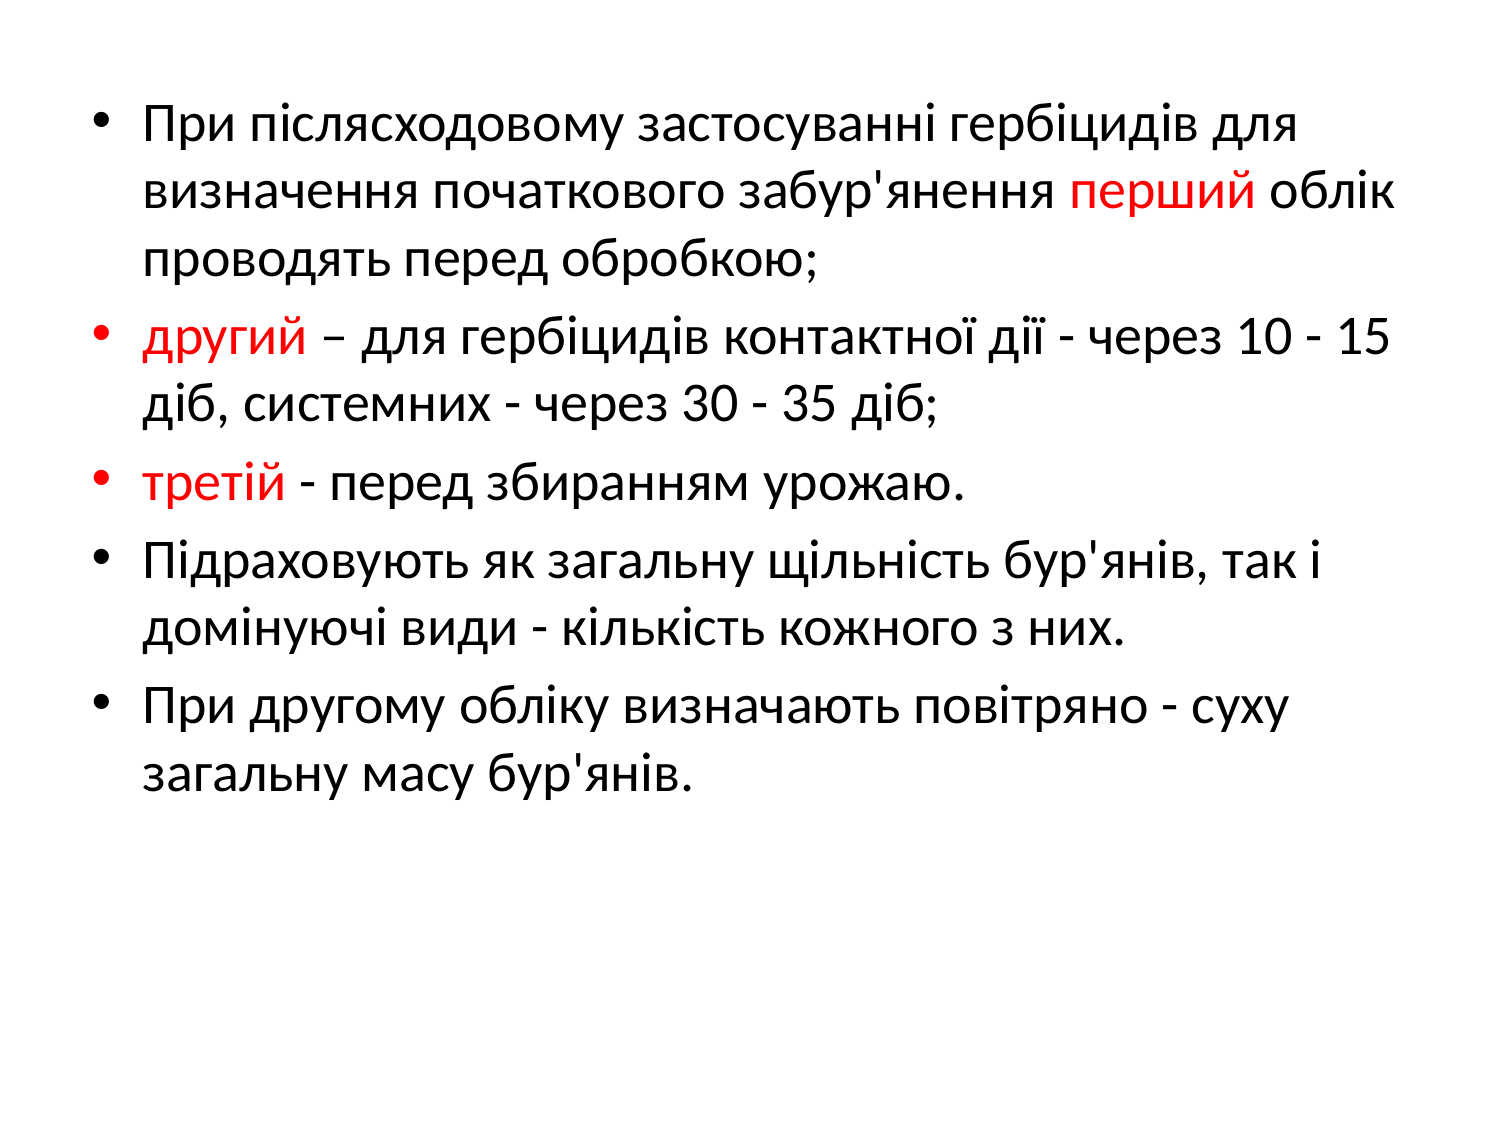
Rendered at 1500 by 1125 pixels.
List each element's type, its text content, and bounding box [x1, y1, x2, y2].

list При післясходовому застосуванні гербіцидів для визначення початкового забур'янення перший облік проводять перед обробкою; другий – для гepбіцидів контактної дії - через 10 - 15 діб, системних - через 30 - 35 діб; третій - перед збиранням урожаю. Підраховують як загальну щільність бур'янів, так і домінуючі види - кількість кожного з них. При другому обліку визначають повітряно - суху загальну масу бур'янів. [76, 78, 1427, 821]
